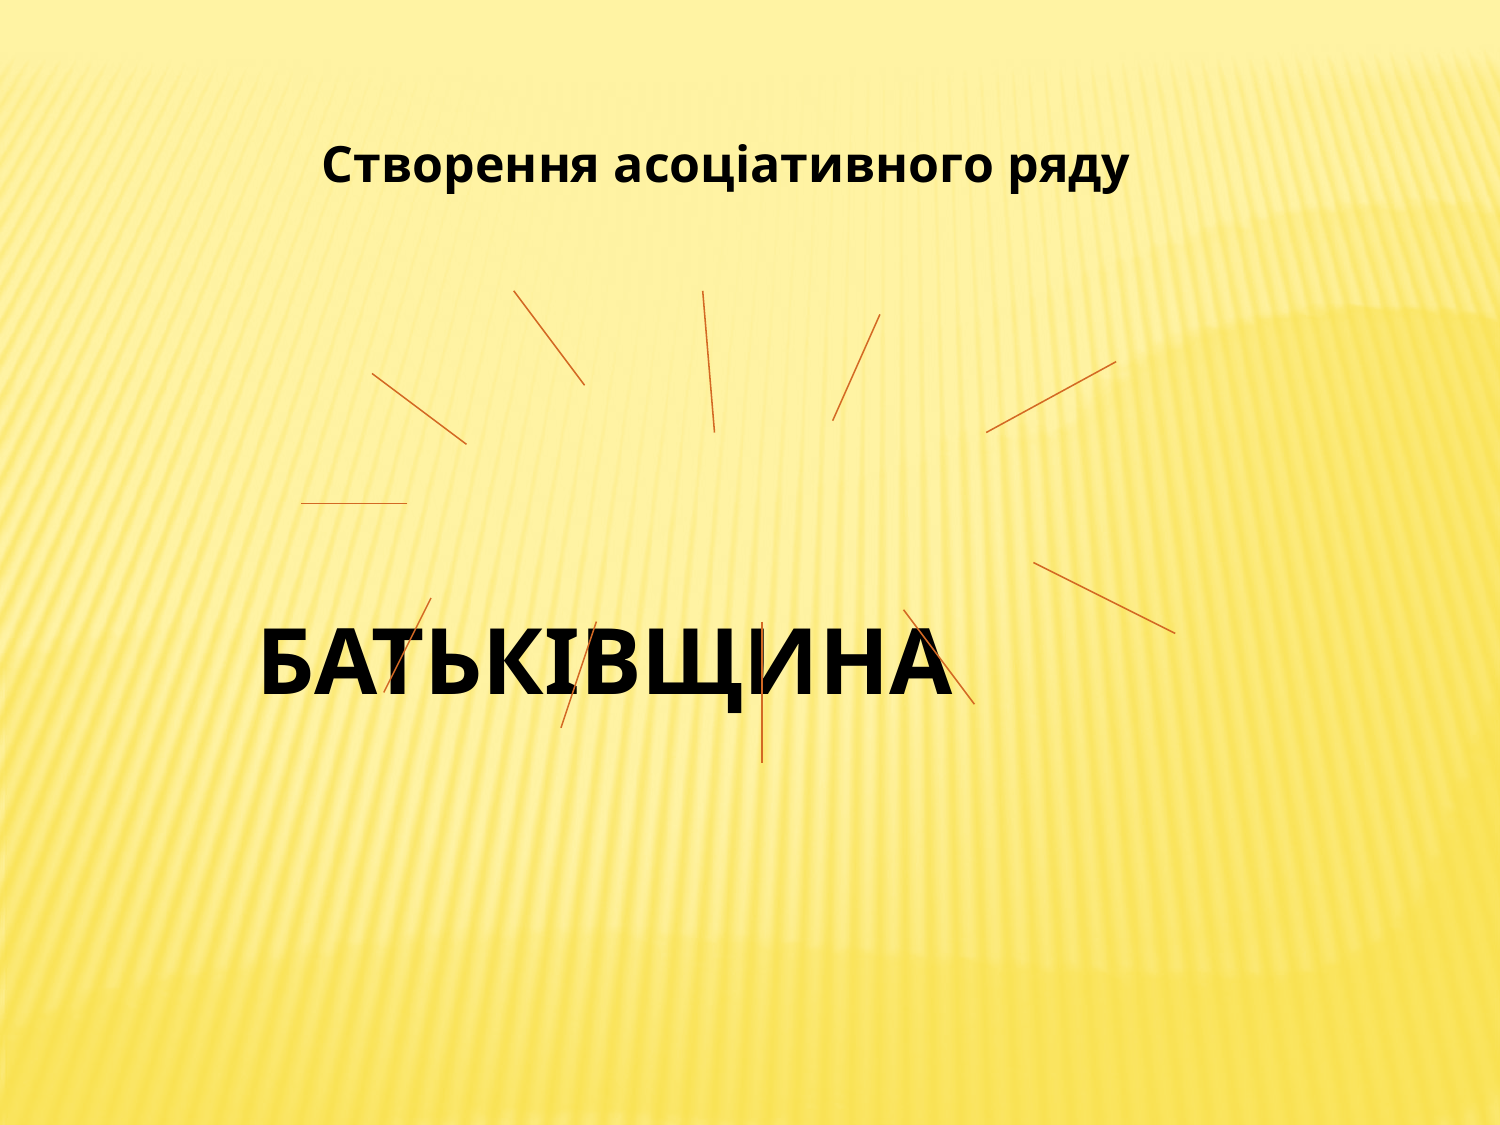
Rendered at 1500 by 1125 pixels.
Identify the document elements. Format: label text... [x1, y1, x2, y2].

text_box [383, 597, 432, 693]
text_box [832, 314, 881, 421]
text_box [560, 621, 597, 729]
text_box Створення асоціативного ряду БАТЬКІВЩИНА [242, 125, 1164, 766]
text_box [1033, 562, 1176, 634]
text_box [513, 290, 585, 386]
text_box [371, 373, 467, 445]
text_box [985, 361, 1117, 433]
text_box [903, 609, 975, 705]
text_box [702, 290, 715, 433]
